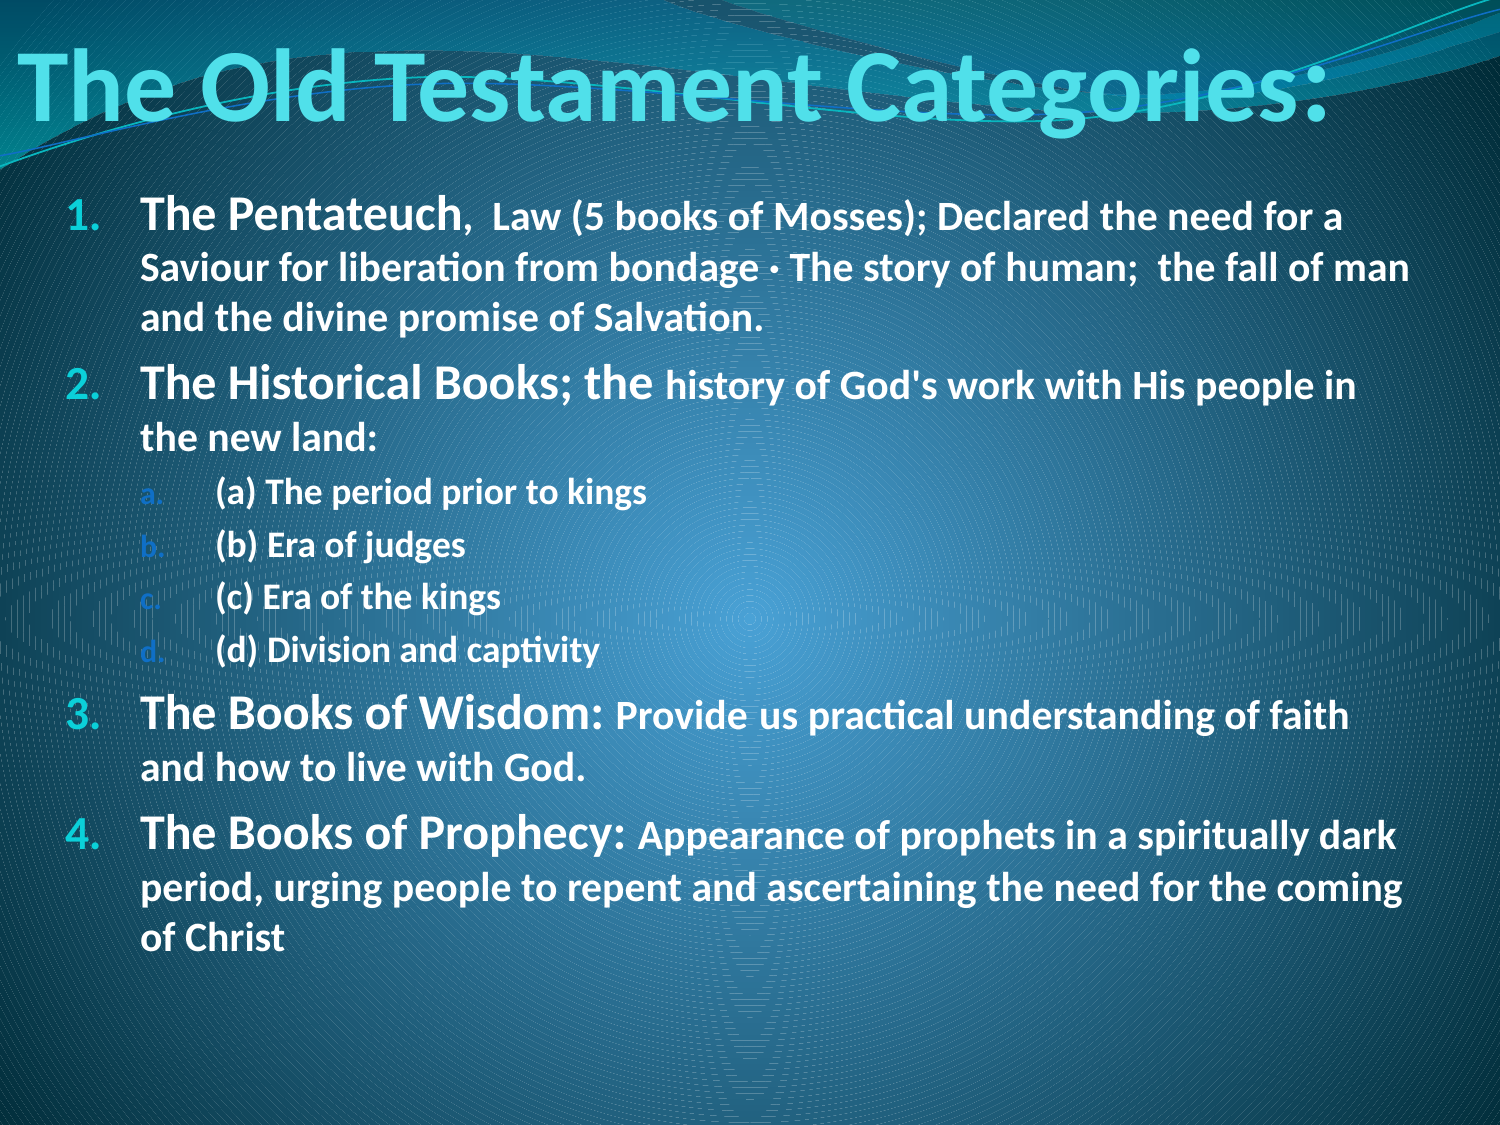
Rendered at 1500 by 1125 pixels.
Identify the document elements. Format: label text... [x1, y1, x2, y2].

subtitle The Pentateuch, Law (5 books of Mosses); Declared the need for a Saviour for liberation from bondage · The story of human; the fall of man and the divine promise of Salvation. The Historical Books; the history of God's work with His people in the new land: (a) The period prior to kings (b) Era of judges (c) Era of the kings (d) Division and captivity The Books of Wisdom: Provide us practical understanding of faith and how to live with God. The Books of Prophecy: Appearance of prophets in a spiritually dark period, urging people to repent and ascertaining the need for the coming of Christ [64, 172, 1436, 1059]
title The Old Testament Categories: [17, 3, 1483, 145]
